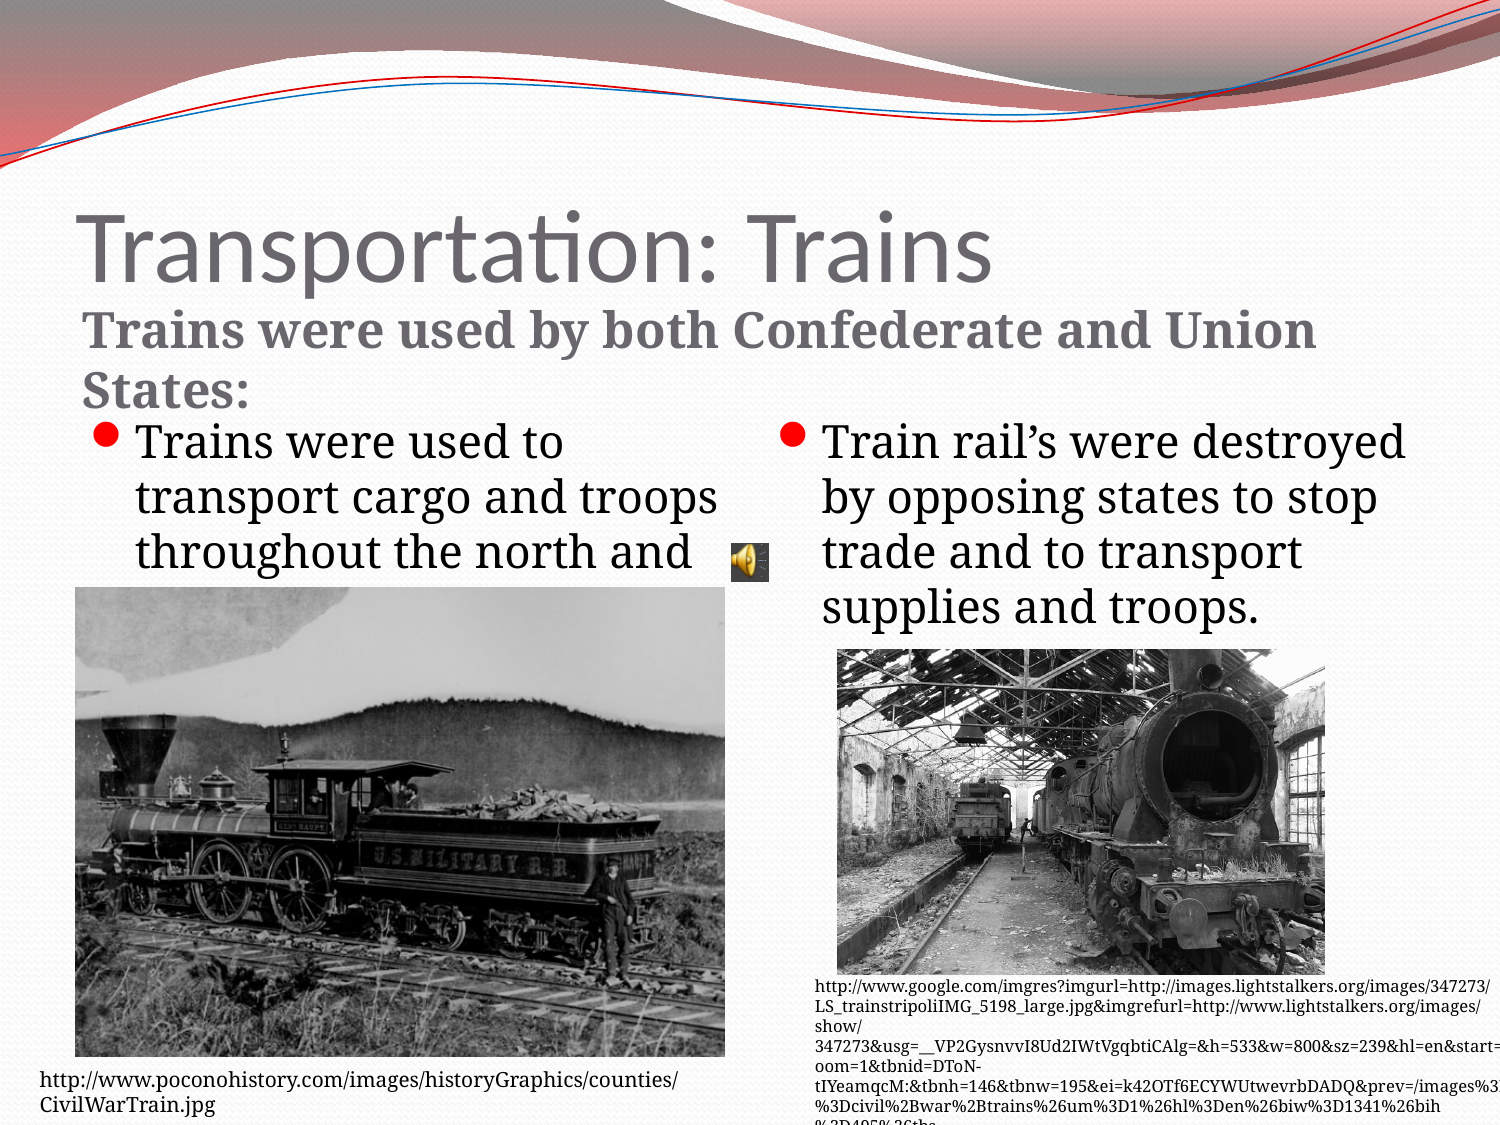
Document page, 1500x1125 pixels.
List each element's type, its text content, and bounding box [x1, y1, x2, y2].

picture [74, 587, 726, 1057]
list Trains were used to transport cargo and troops throughout the north and the south. [75, 412, 738, 587]
text_box http://www.google.com/imgres?imgurl=http://images.lightstalkers.org/images/347273/LS_trainstripoliIMG_5198_large.jpg&imgrefurl=http://www.lightstalkers.org/images/show/347273&usg=__VP2GysnvvI8Ud2IWtVgqbtiCAlg=&h=533&w=800&sz=239&hl=en&start=0&zoom=1&tbnid=DToN-tIYeamqcM:&tbnh=146&tbnw=195&ei=k42OTf6ECYWUtwevrbDADQ&prev=/images%3Fq%3Dcivil%2Bwar%2Btrains%26um%3D1%26hl%3Den%26biw%3D1341%26bih%3D495%26tbs%3Disch:1&um=1&itbs=1&iact=rc&dur=192&oei=k42OTf6ECYWUtwevrbDADQ&page=1&ndsp=12&ved=1t:429,r:9,s:0&tx=171&ty=89 [799, 968, 1500, 1125]
list Trains were used by both Confederate and Union States: [75, 304, 1425, 413]
text_box http://www.poconohistory.com/images/historyGraphics/counties/CivilWarTrain.jpg [24, 1059, 775, 1124]
list Trains were used to transport cargo and troops throughout the north and the south. [732, 596, 738, 1044]
list Train rail’s were destroyed by opposing states to stop trade and to transport supplies and troops. [761, 412, 1425, 1044]
picture [837, 649, 1326, 975]
picture [729, 542, 771, 583]
title Transportation: Trains [75, 115, 1425, 303]
